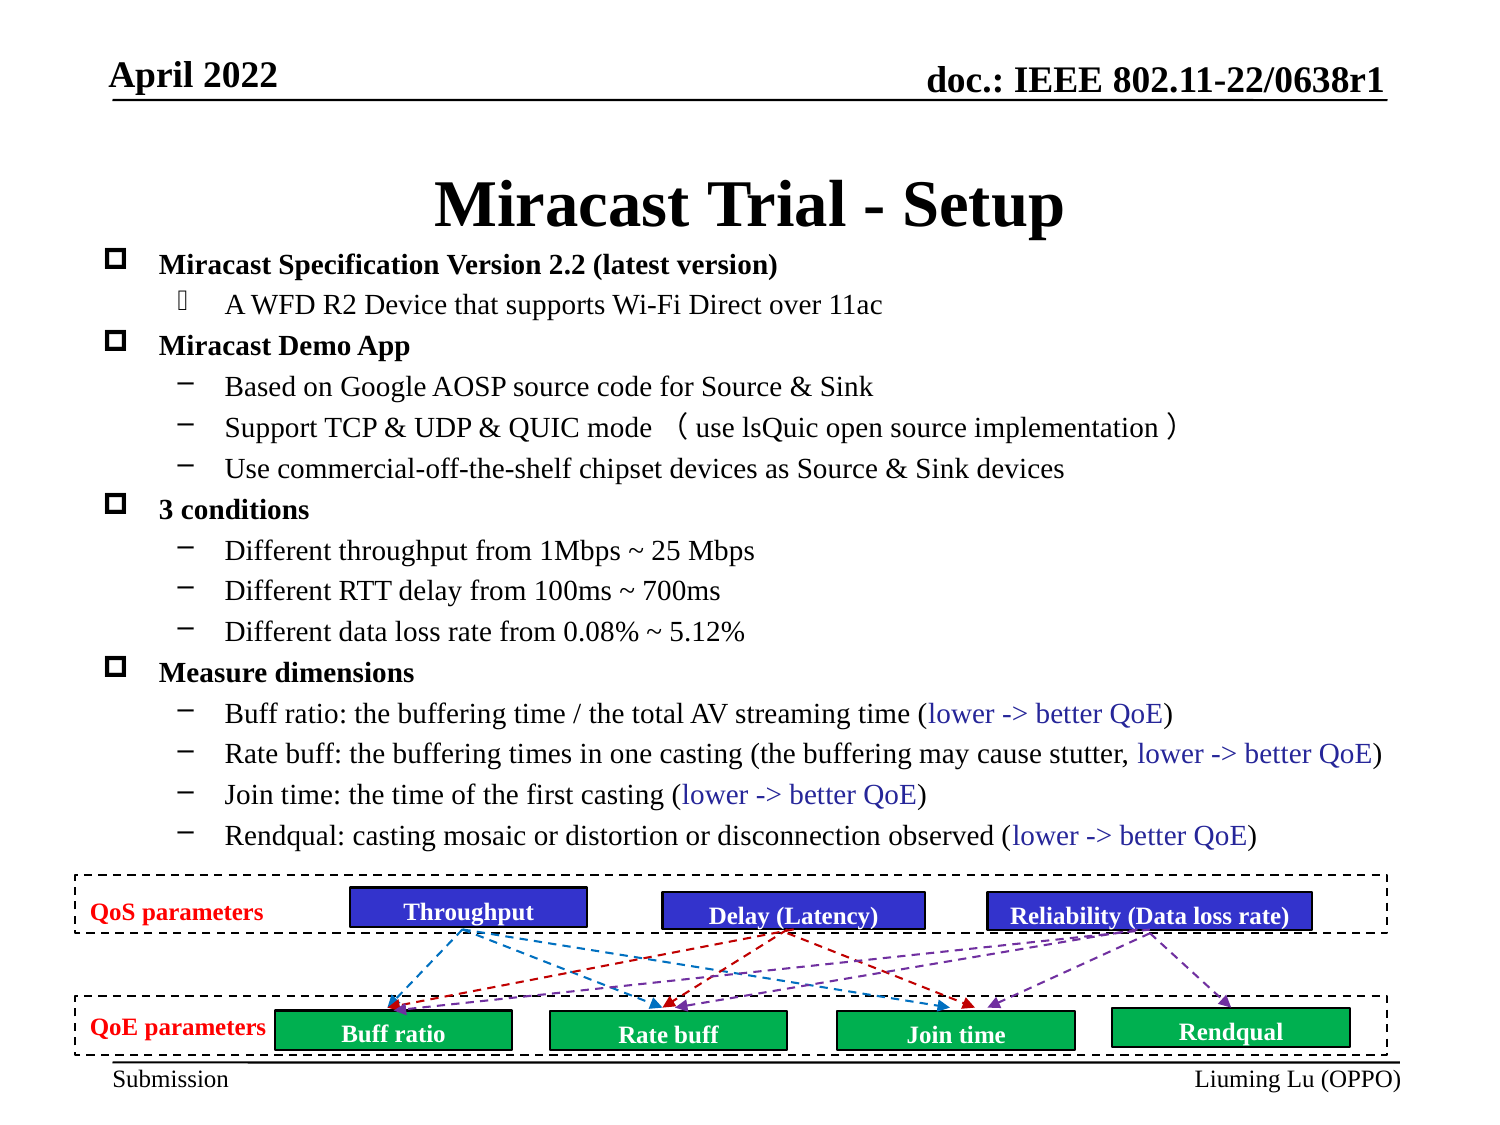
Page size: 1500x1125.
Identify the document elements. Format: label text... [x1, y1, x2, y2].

text_box [75, 996, 1388, 1055]
text_box QoS parameters [74, 887, 313, 933]
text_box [387, 929, 392, 1008]
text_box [674, 929, 1138, 1008]
footer Liuming Lu (OPPO) [949, 1061, 1402, 1093]
text_box [75, 875, 1388, 934]
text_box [987, 932, 1148, 1008]
list Miracast Specification Version 2.2 (latest version) A WFD R2 Device that supports Wi-Fi Direct over 11ac Miracast Demo App Based on Google AOSP source code for Source & Sink Support TCP & UDP & QUIC mode（use lsQuic open source implementation） Use commercial-off-the-shelf chipset devices as Source & Sink devices 3 conditions Different throughput from 1Mbps ~ 25 Mbps Different RTT delay from 100ms ~ 700ms Different data loss rate from 0.08% ~ 5.12% Measure dimensions Buff ratio: the buffering time / the total AV streaming time (lower -> better QoE) Rate buff: the buffering times in one casting (the buffering may cause stutter, lower -> better QoE) Join time: the time of the first casting (lower -> better QoE) Rendqual: casting mosaic or distortion or disconnection observed (lower -> better QoE) [87, 237, 1455, 875]
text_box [393, 929, 672, 1011]
text_box QoE parameters [74, 1002, 300, 1048]
title Miracast Trial - Setup [112, 112, 1388, 237]
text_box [1149, 932, 1232, 1008]
